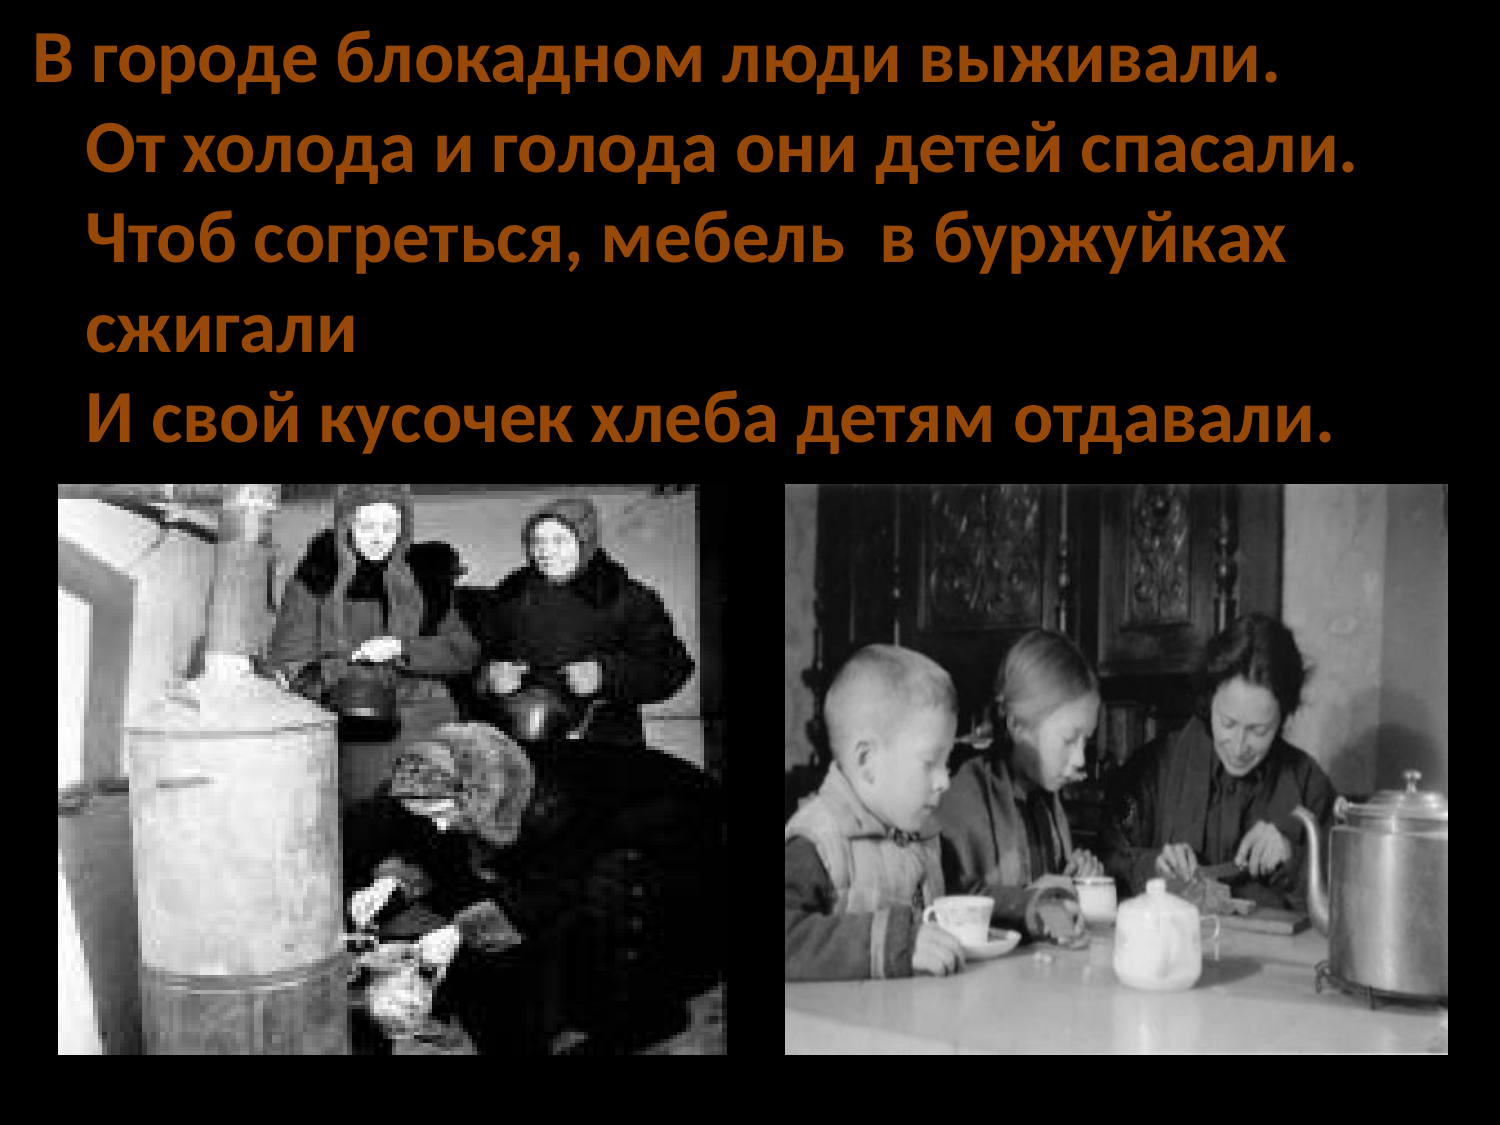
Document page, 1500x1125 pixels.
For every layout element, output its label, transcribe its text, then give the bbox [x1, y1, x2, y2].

picture [58, 483, 727, 1055]
picture [784, 483, 1448, 1055]
title В городе блокадном люди выживали. От холода и голода они детей спасали. Чтоб согреться, мебель в буржуйках сжигали И свой кусочек хлеба детям отдавали. [0, 0, 1500, 328]
